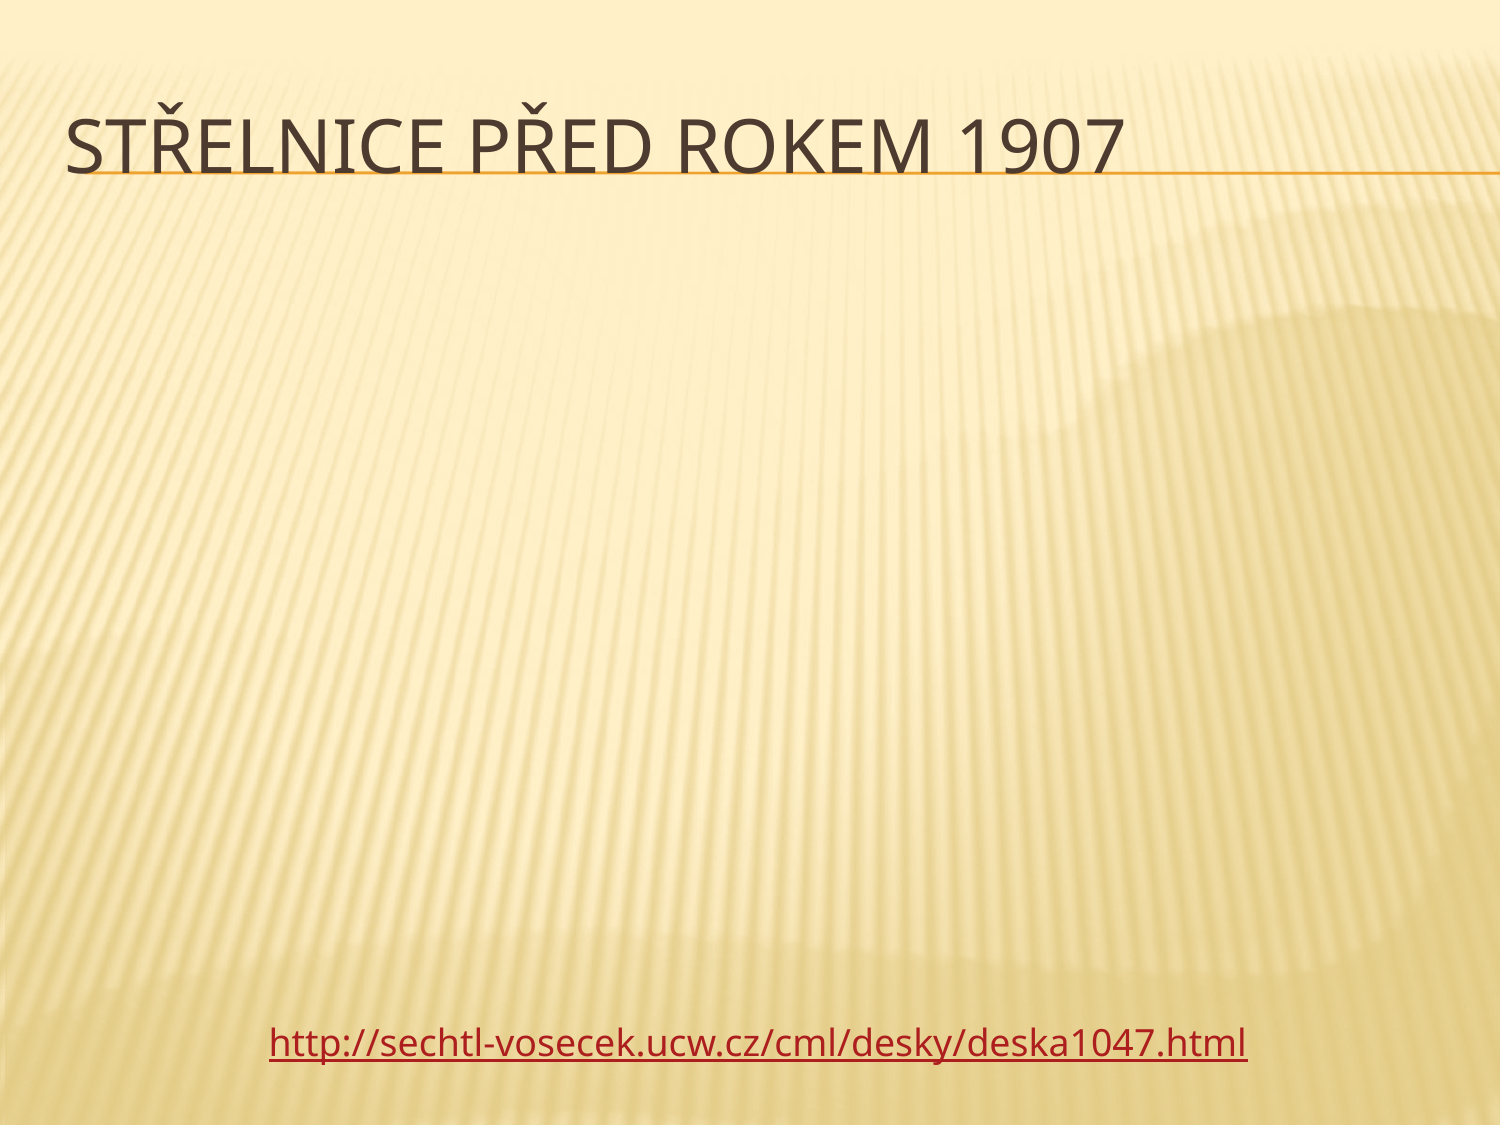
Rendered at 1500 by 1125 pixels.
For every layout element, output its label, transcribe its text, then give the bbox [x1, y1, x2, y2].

text_box http://sechtl-vosecek.ucw.cz/cml/desky/deska1047.html [253, 1011, 1326, 1123]
title Střelnice před rokem 1907 [50, 75, 1475, 213]
